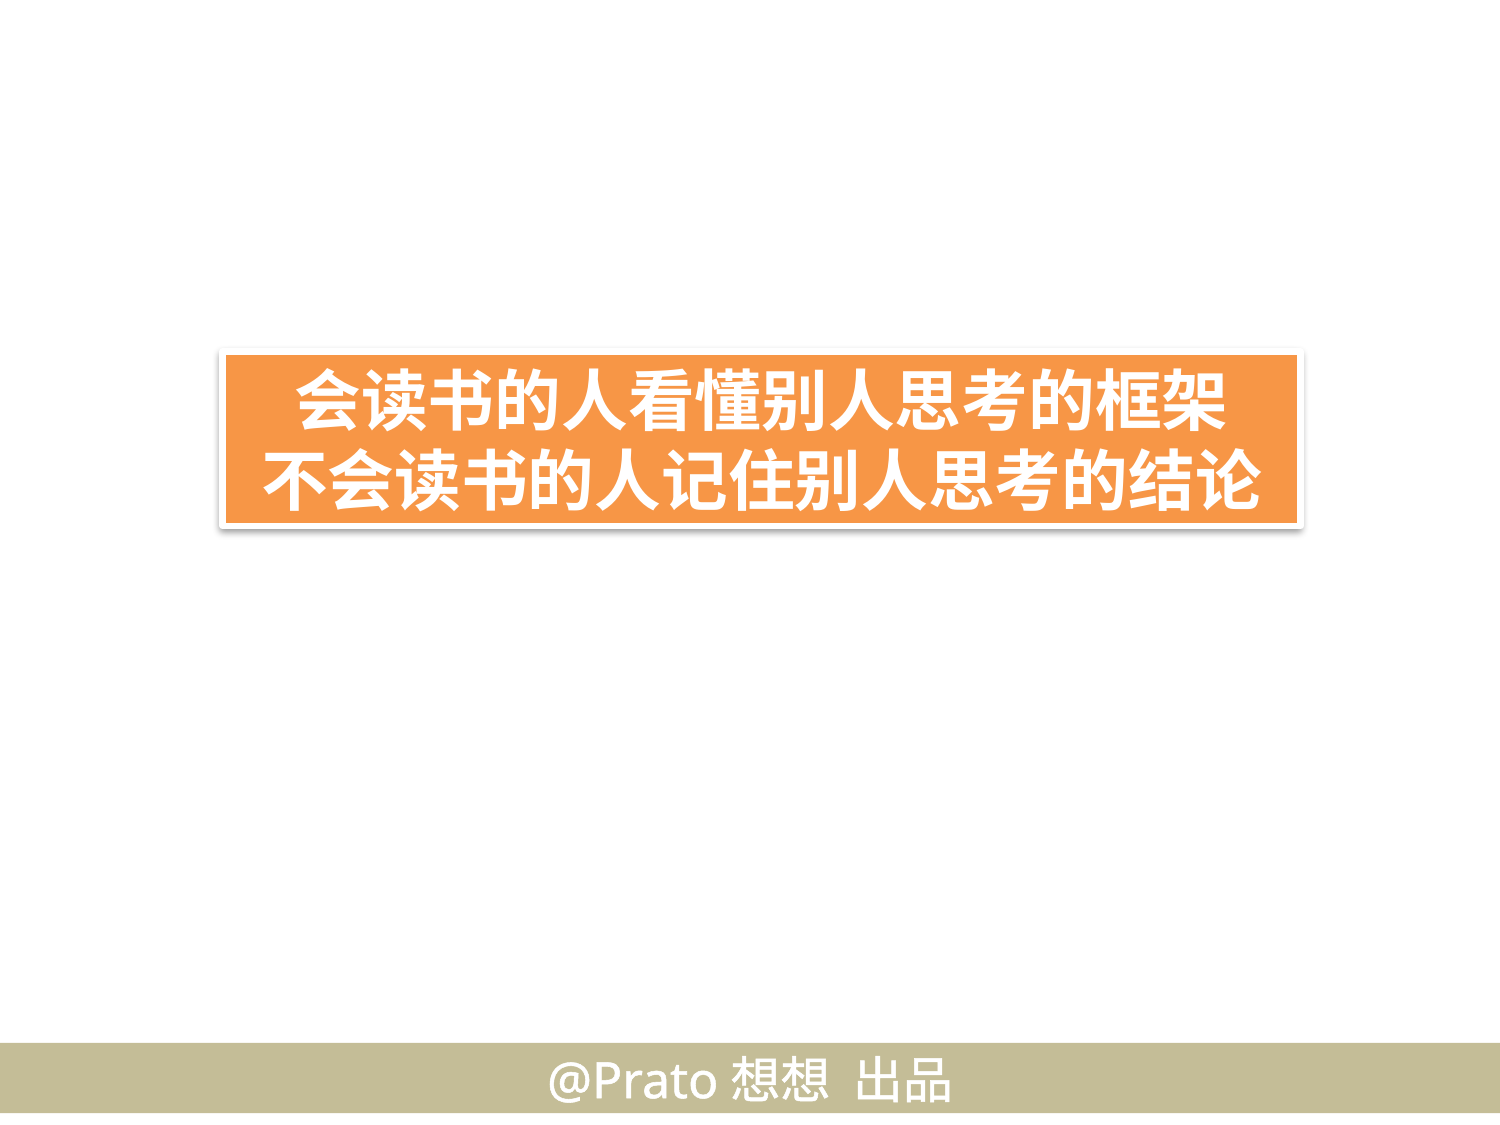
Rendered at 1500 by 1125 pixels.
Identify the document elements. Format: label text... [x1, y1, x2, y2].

text_box @Prato想想 出品 [0, 1041, 1500, 1115]
text_box 会读书的人看懂别人思考的框架 不会读书的人记住别人思考的结论 [219, 348, 1304, 529]
